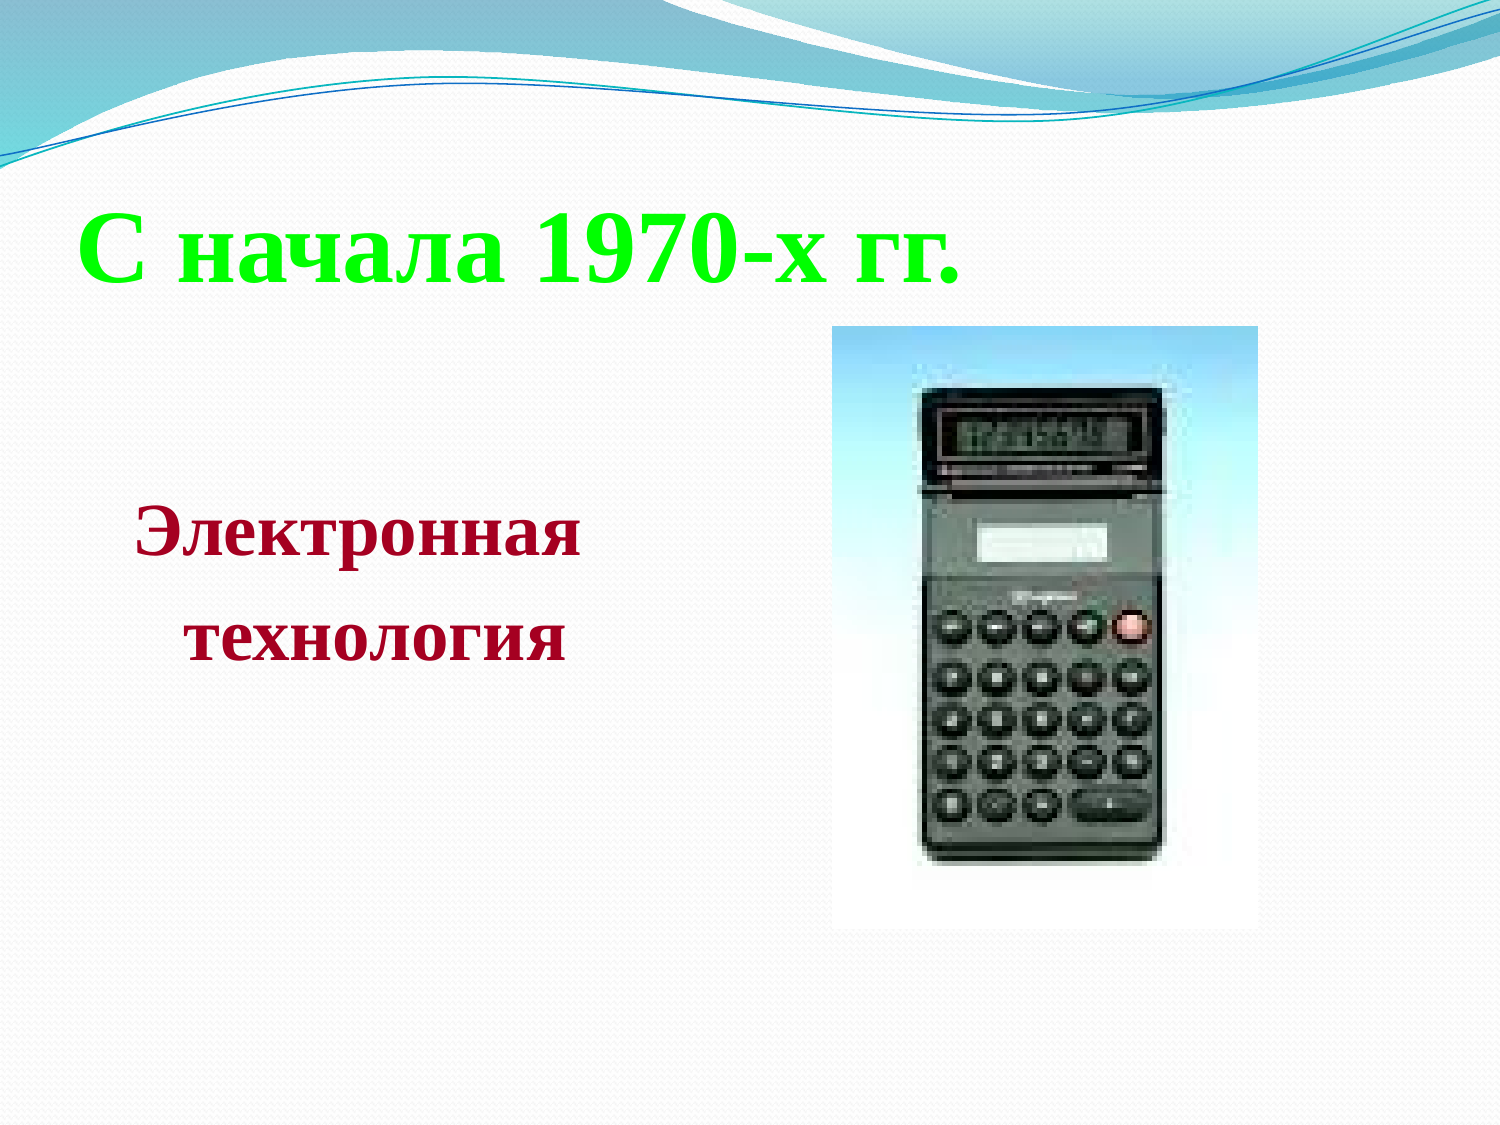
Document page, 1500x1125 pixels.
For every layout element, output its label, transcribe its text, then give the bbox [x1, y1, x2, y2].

picture [832, 325, 1259, 929]
table_header [825, 327, 1263, 940]
list Электронная технология [74, 317, 1426, 1038]
title С начала 1970-х гг. [74, 115, 1426, 304]
